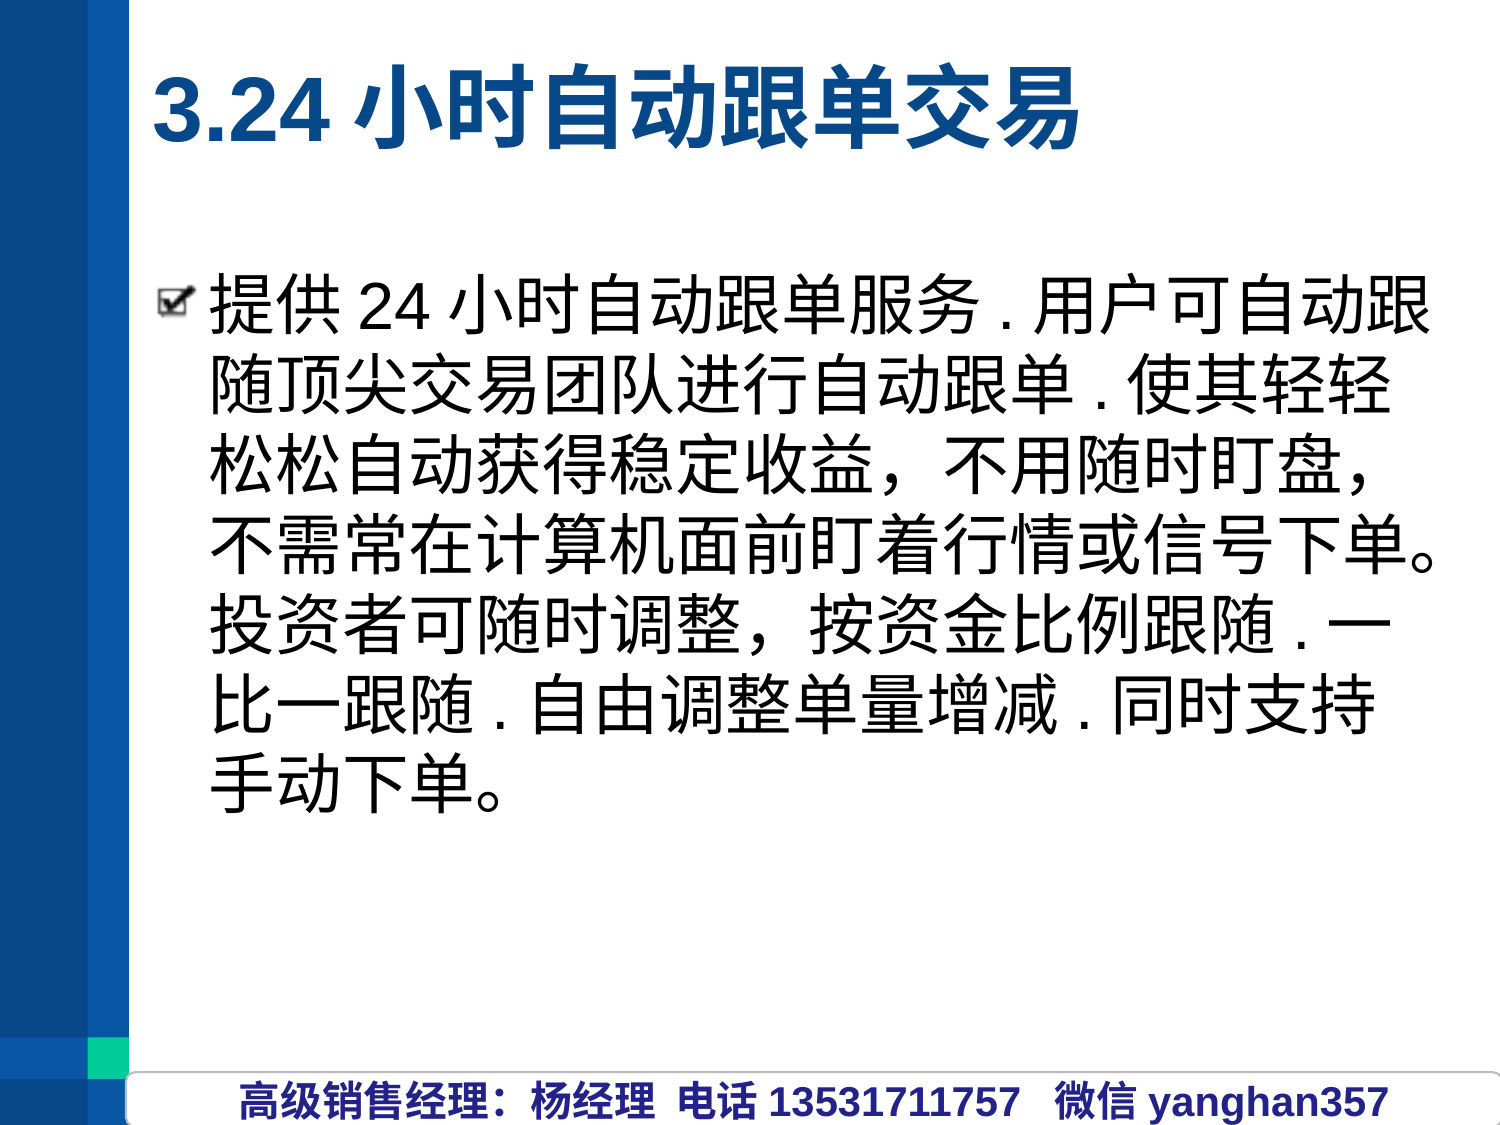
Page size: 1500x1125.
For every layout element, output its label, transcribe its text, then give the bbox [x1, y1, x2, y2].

text_box 高级销售经理：杨经理 电话13531711757 微信yanghan357 [124, 1071, 1500, 1125]
picture [152, 276, 204, 329]
title 3.24小时自动跟单交易 [137, 32, 1451, 221]
list 提供24小时自动跟单服务.用户可自动跟随顶尖交易团队进行自动跟单.使其轻轻松松自动获得稳定收益，不用随时盯盘，不需常在计算机面前盯着行情或信号下单。投资者可随时调整，按资金比例跟随.一比一跟随.自由调整单量增减.同时支持手动下单。 [137, 254, 1451, 989]
